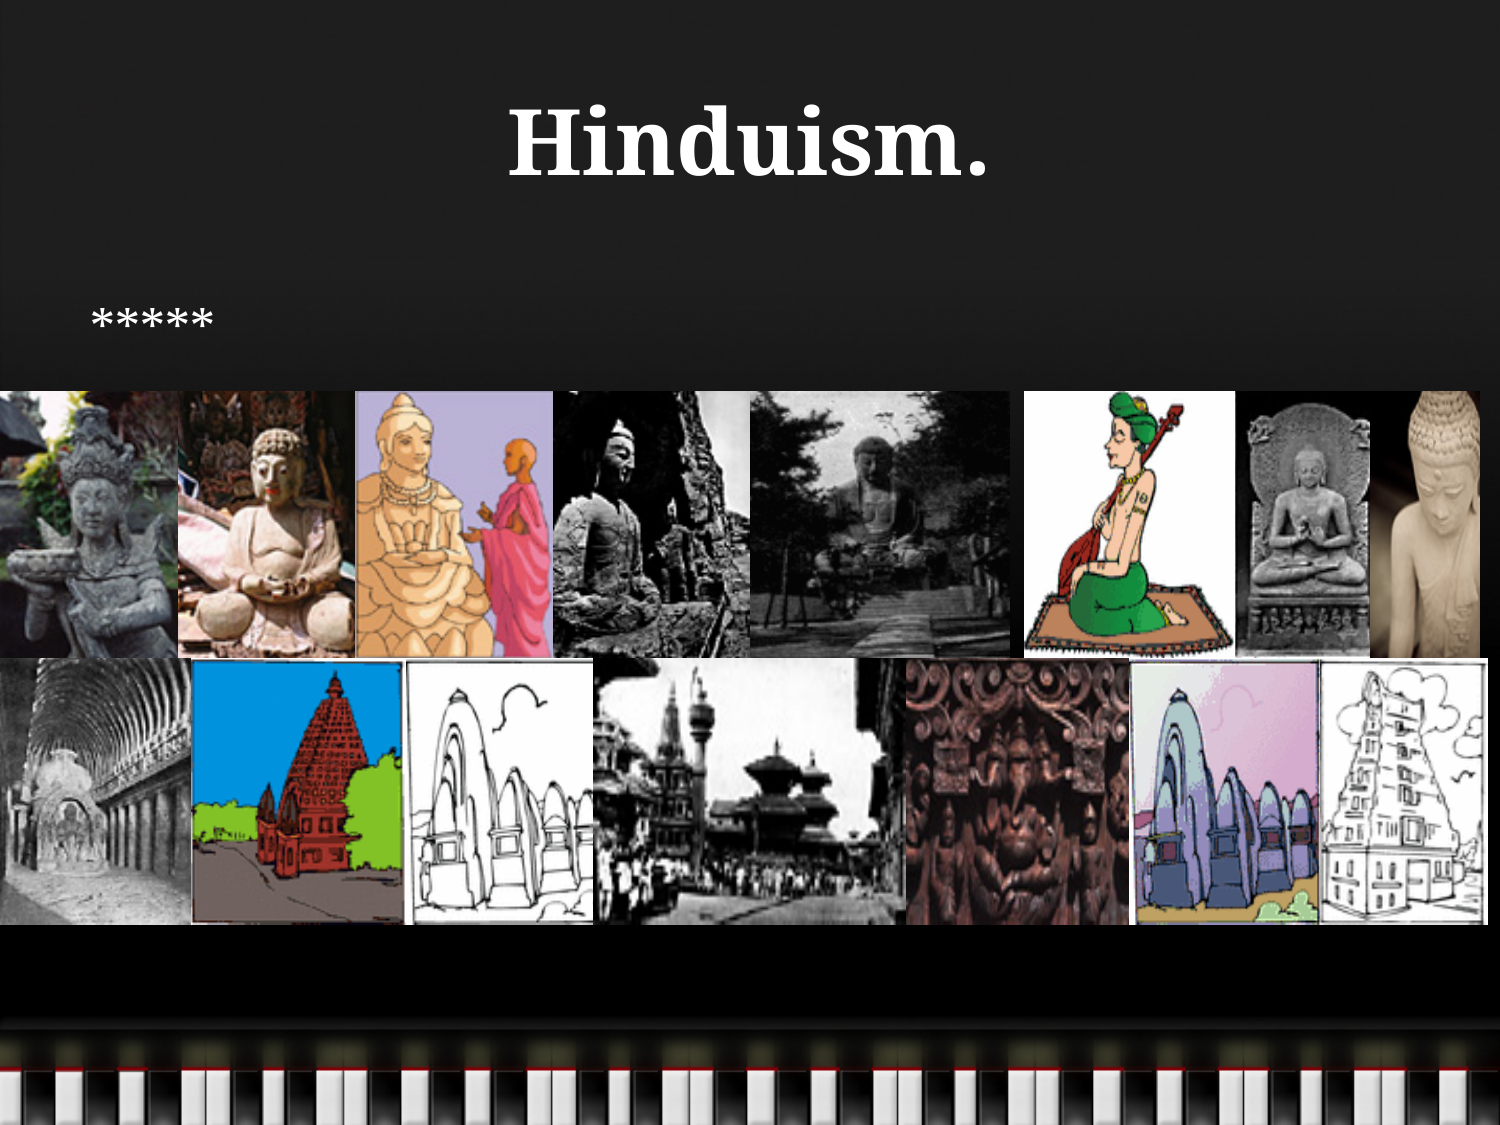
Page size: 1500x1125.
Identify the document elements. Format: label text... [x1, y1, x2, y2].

picture [0, 0, 1500, 1125]
picture [0, 391, 906, 926]
list ***** [75, 288, 1425, 378]
title Hinduism. [75, 45, 1425, 233]
picture [755, 391, 1010, 655]
picture [916, 658, 1488, 926]
picture [1024, 391, 1235, 655]
